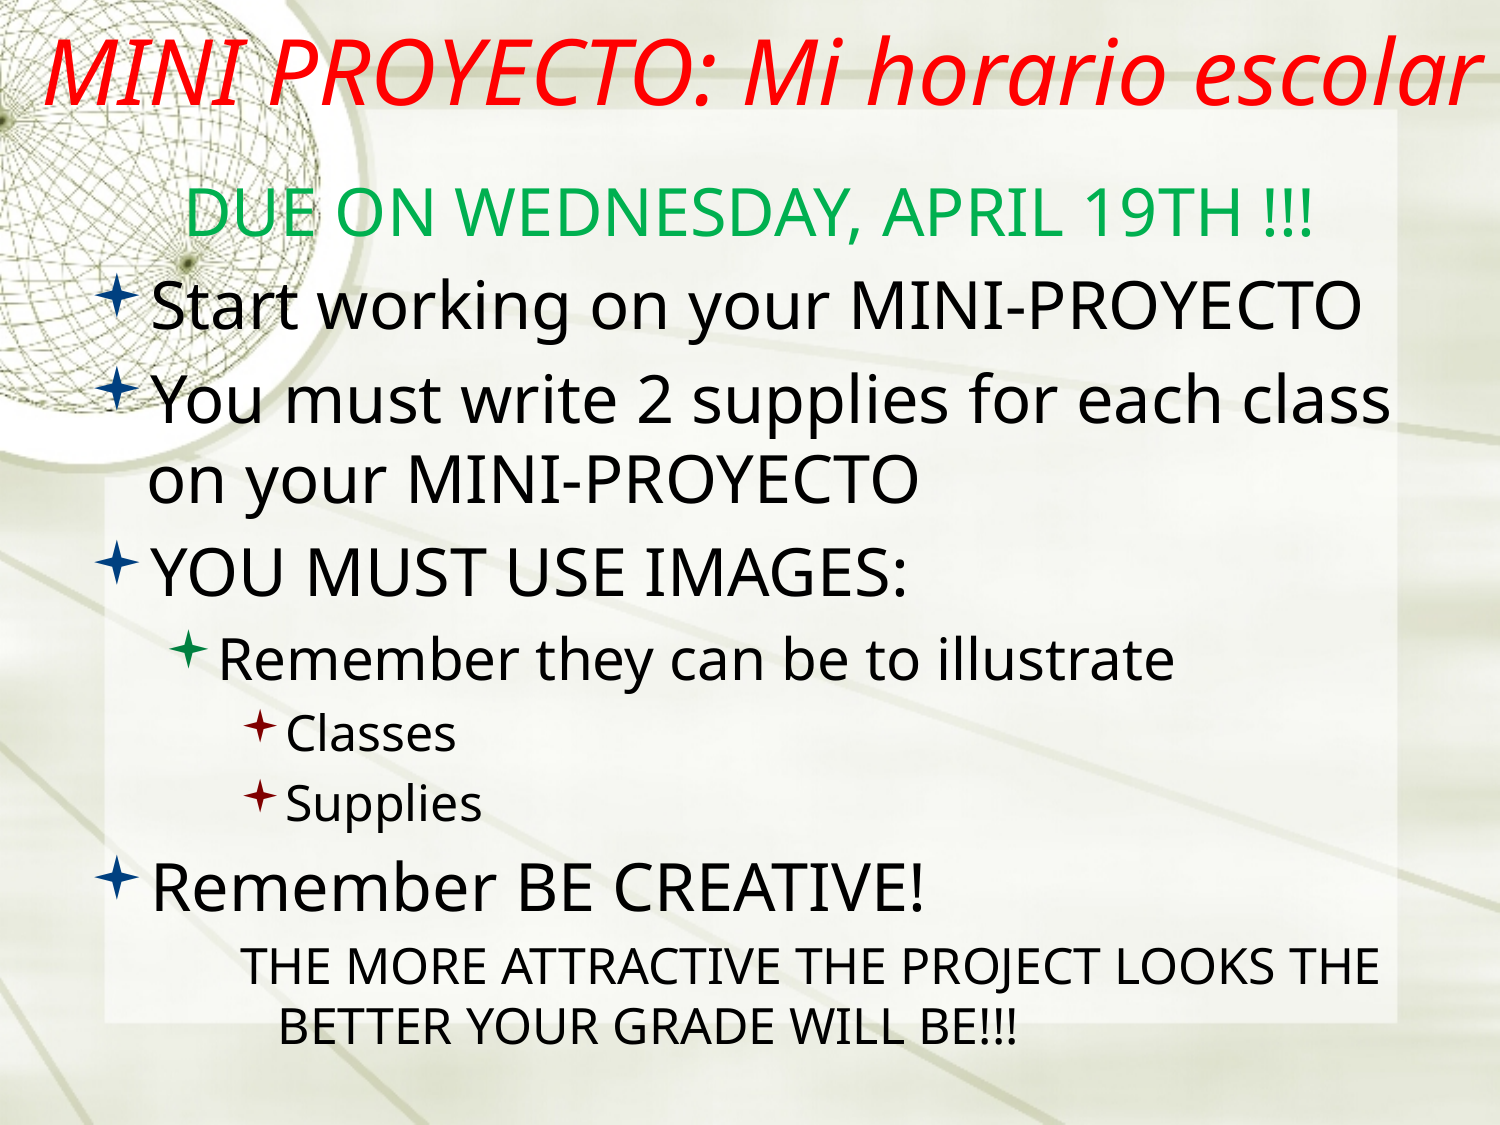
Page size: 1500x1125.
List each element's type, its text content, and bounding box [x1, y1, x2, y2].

list DUE ON WEDNESDAY, APRIL 19TH !!! Start working on your MINI-PROYECTO You must write 2 supplies for each class on your MINI-PROYECTO YOU MUST USE IMAGES: Remember they can be to illustrate Classes Supplies Remember BE CREATIVE! THE MORE ATTRACTIVE THE PROJECT LOOKS THE BETTER YOUR GRADE WILL BE!!! [75, 162, 1425, 975]
picture [0, 163, 1500, 1125]
title MINI PROYECTO: Mi horario escolar [0, 0, 1500, 163]
